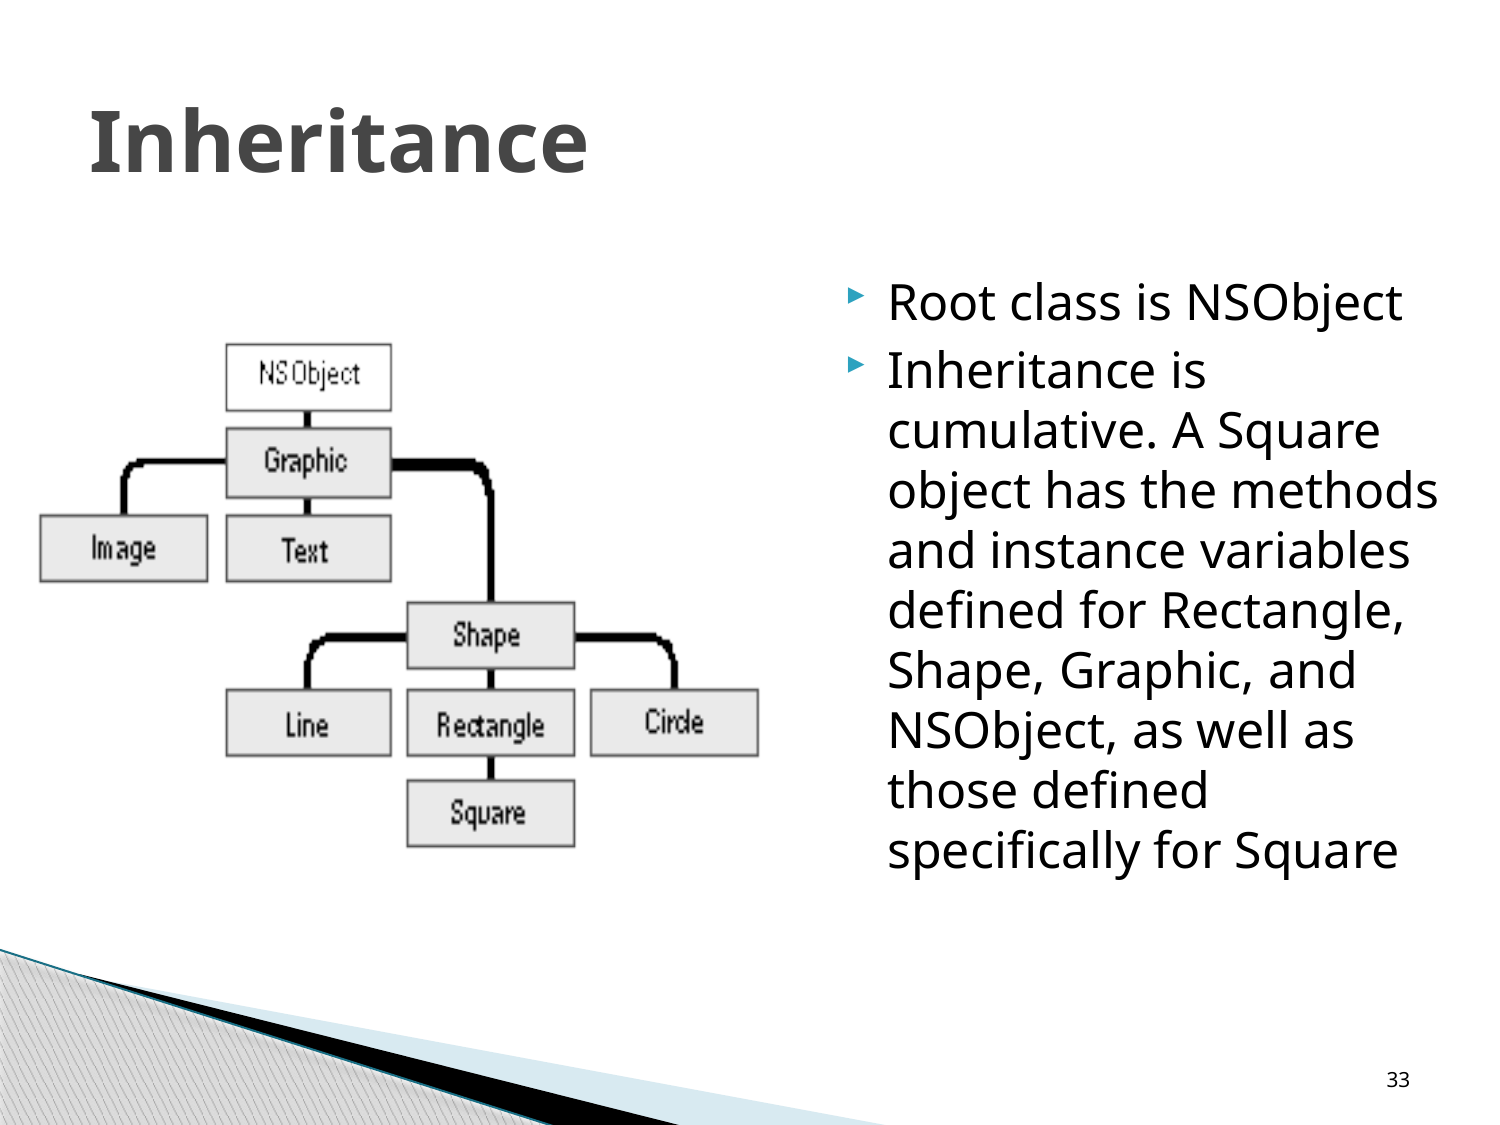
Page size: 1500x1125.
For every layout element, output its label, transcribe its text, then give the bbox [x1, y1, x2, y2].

list Root class is NSObject Inheritance is cumulative. A Square object has the methods and instance variables defined for Rectangle, Shape, Graphic, and NSObject, as well as those defined specifically for Square [812, 262, 1475, 1005]
slide_number 33 [1074, 1024, 1425, 1103]
title Inheritance [75, 45, 1425, 233]
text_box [37, 337, 763, 853]
